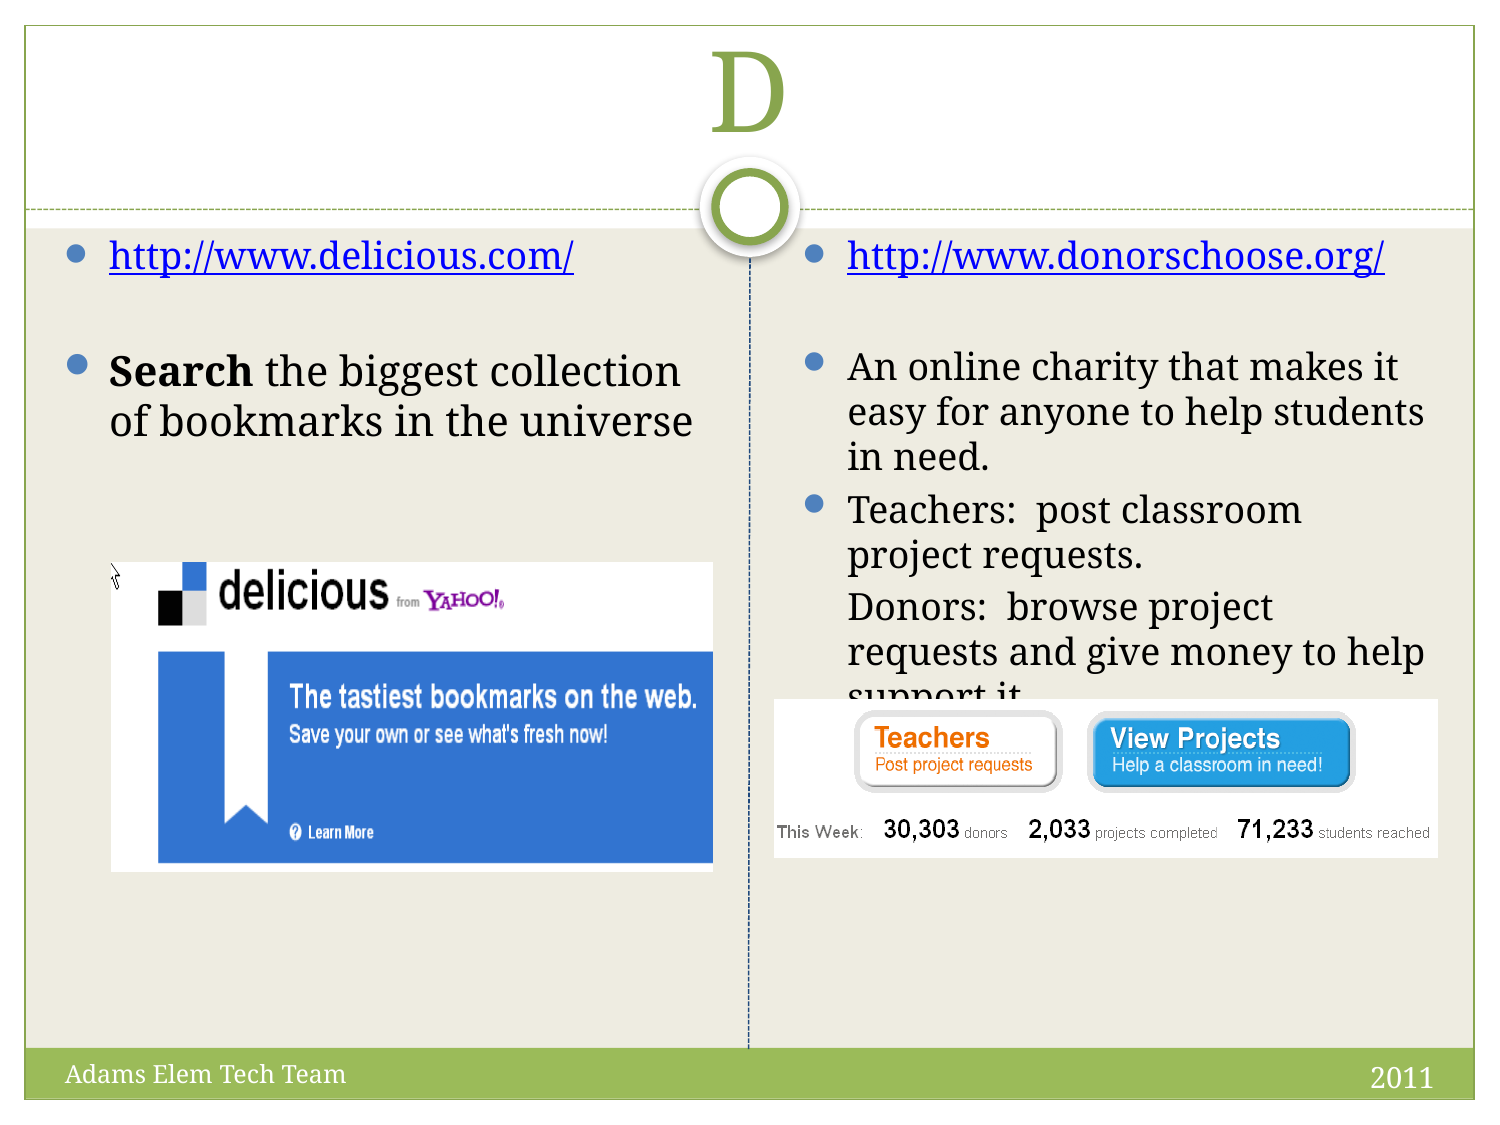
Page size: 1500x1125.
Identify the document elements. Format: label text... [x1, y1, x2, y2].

slide_number 2011 [950, 1051, 1450, 1112]
footer Adams Elem Tech Team [50, 1051, 638, 1112]
list http://www.delicious.com/ Search the biggest collection of bookmarks in the universe [49, 224, 712, 993]
list http://www.donorschoose.org/ An online charity that makes it easy for anyone to help students in need. Teachers: post classroom project requests. Donors: browse project requests and give money to help support it. [787, 224, 1450, 993]
picture [110, 562, 713, 873]
picture [774, 699, 1438, 858]
title D [49, 37, 1450, 162]
